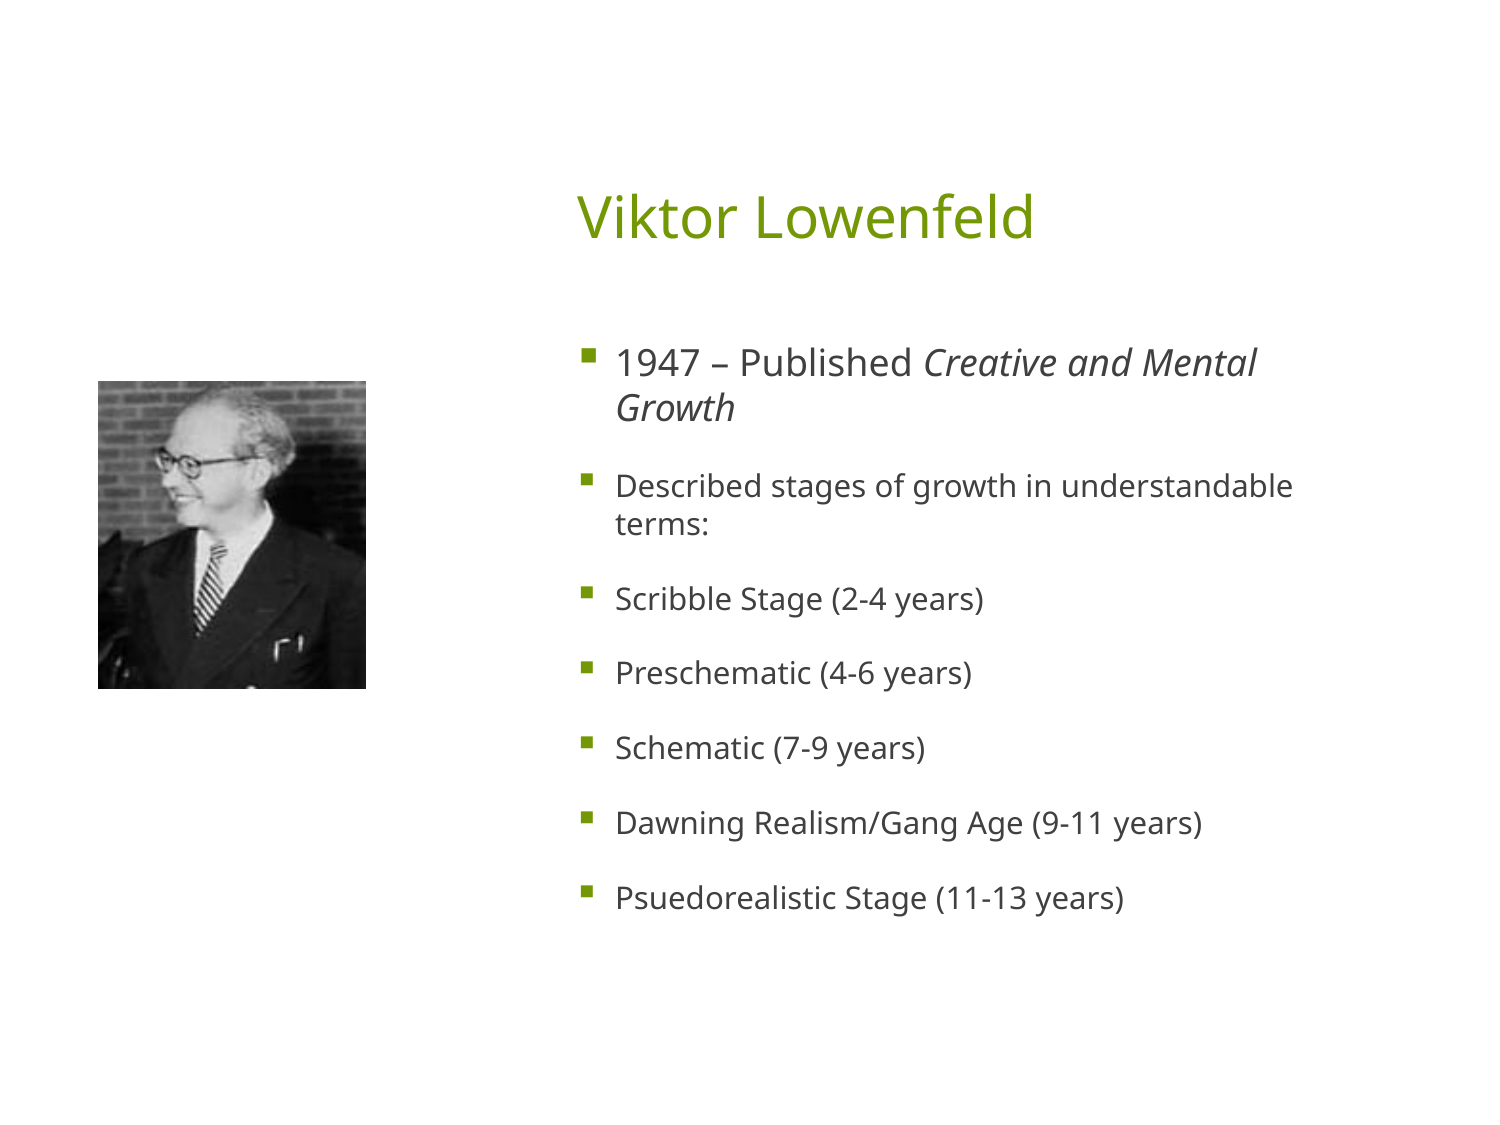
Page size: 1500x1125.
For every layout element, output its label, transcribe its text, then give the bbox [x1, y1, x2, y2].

picture [98, 381, 366, 689]
title Viktor Lowenfeld [562, 112, 1375, 258]
list 1947 – Published Creative and Mental Growth Described stages of growth in understandable terms: Scribble Stage (2-4 years) Preschematic (4-6 years) Schematic (7-9 years) Dawning Realism/Gang Age (9-11 years) Psuedorealistic Stage (11-13 years) [562, 331, 1374, 1005]
